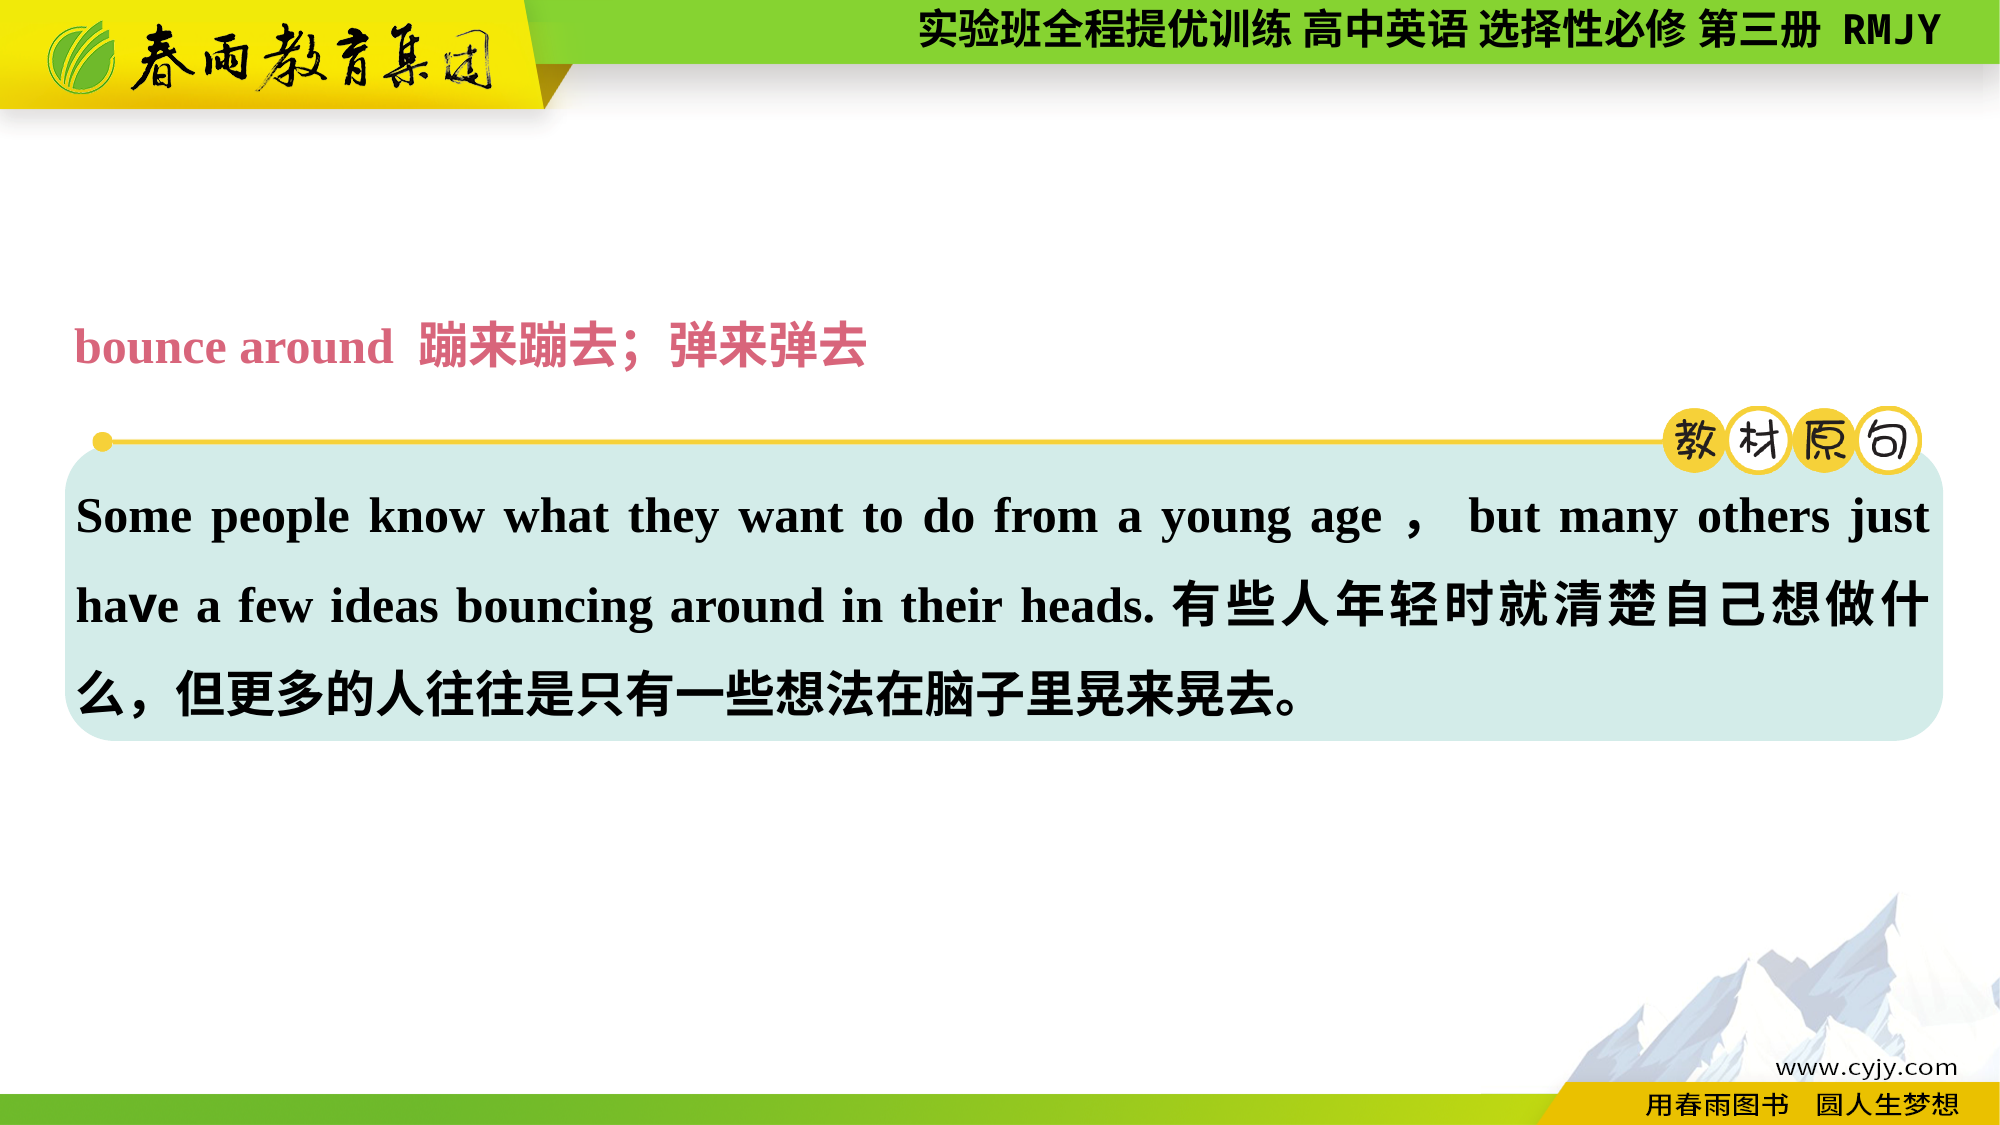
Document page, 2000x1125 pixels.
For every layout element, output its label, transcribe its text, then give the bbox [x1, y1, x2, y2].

text_box [83, 730, 1925, 741]
picture [0, 0, 2000, 1125]
text_box Some people know what they want to do from a young age，but many others just have a few ideas bouncing around in their heads.有些人年轻时就清楚自己想做什么，但更多的人往往是只有一些想法在脑子里晃来晃去。 [60, 445, 1945, 730]
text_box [92, 405, 1923, 505]
list bounce around 蹦来蹦去；弹来弹去 [59, 276, 1944, 371]
